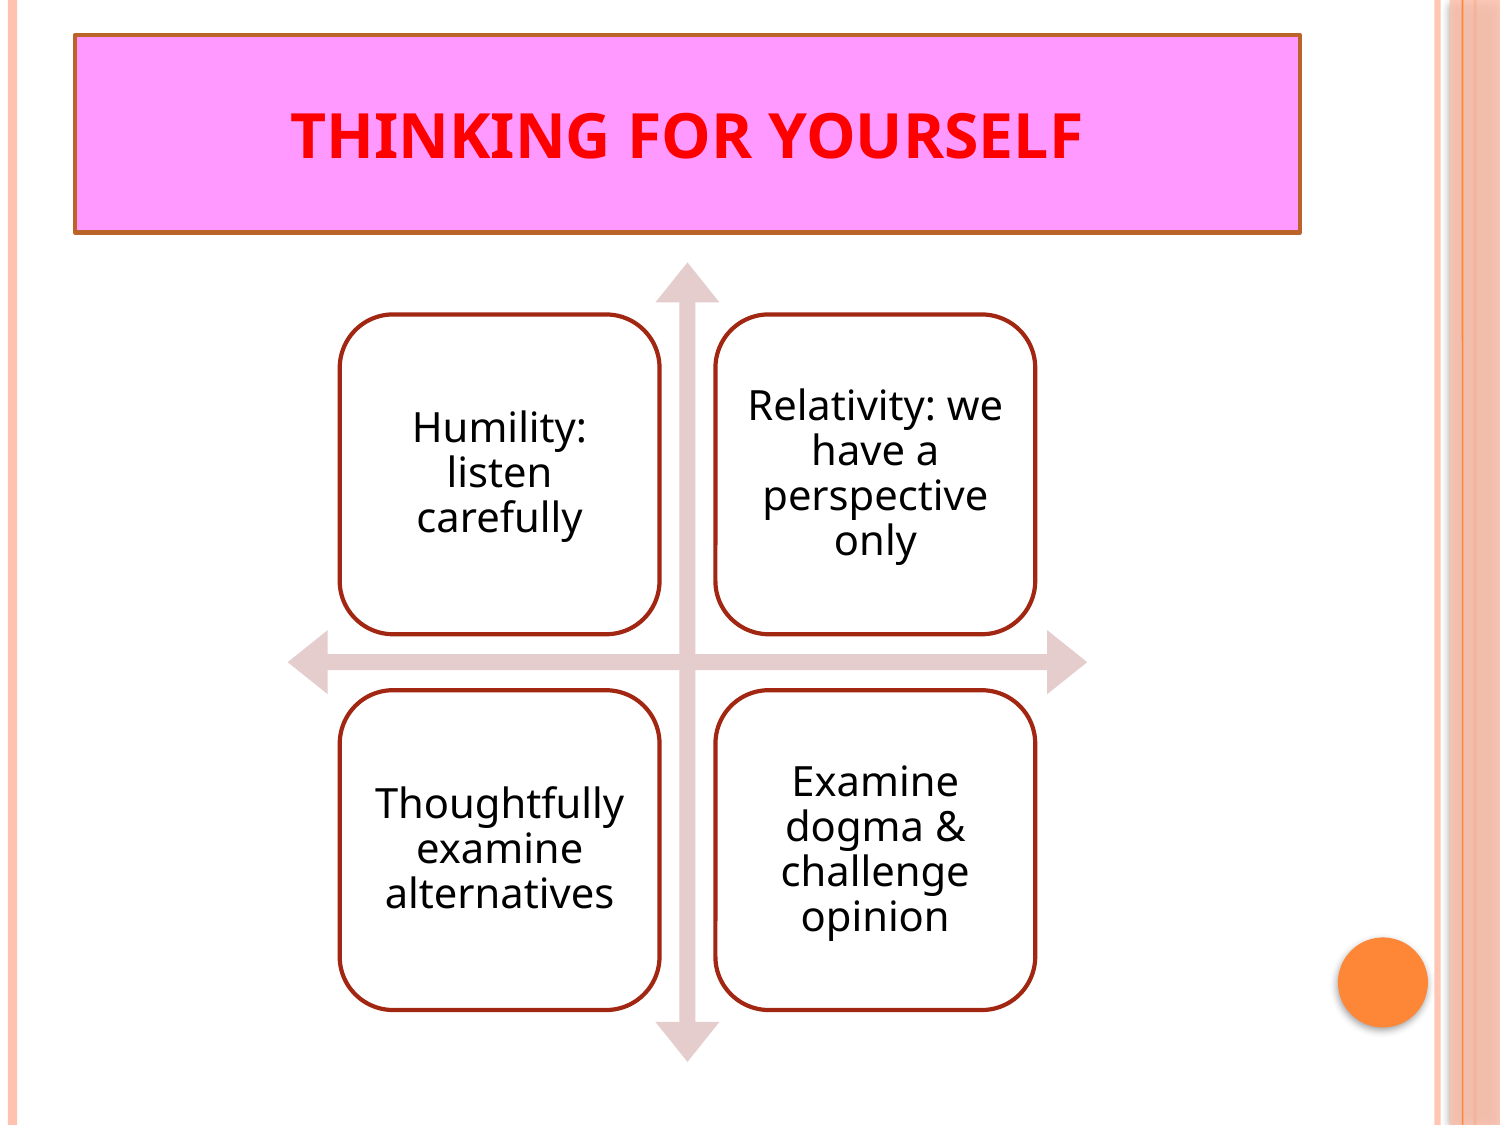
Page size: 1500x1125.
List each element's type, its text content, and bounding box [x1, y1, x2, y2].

title Thinking for yourself [73, 33, 1302, 235]
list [74, 261, 1301, 1063]
